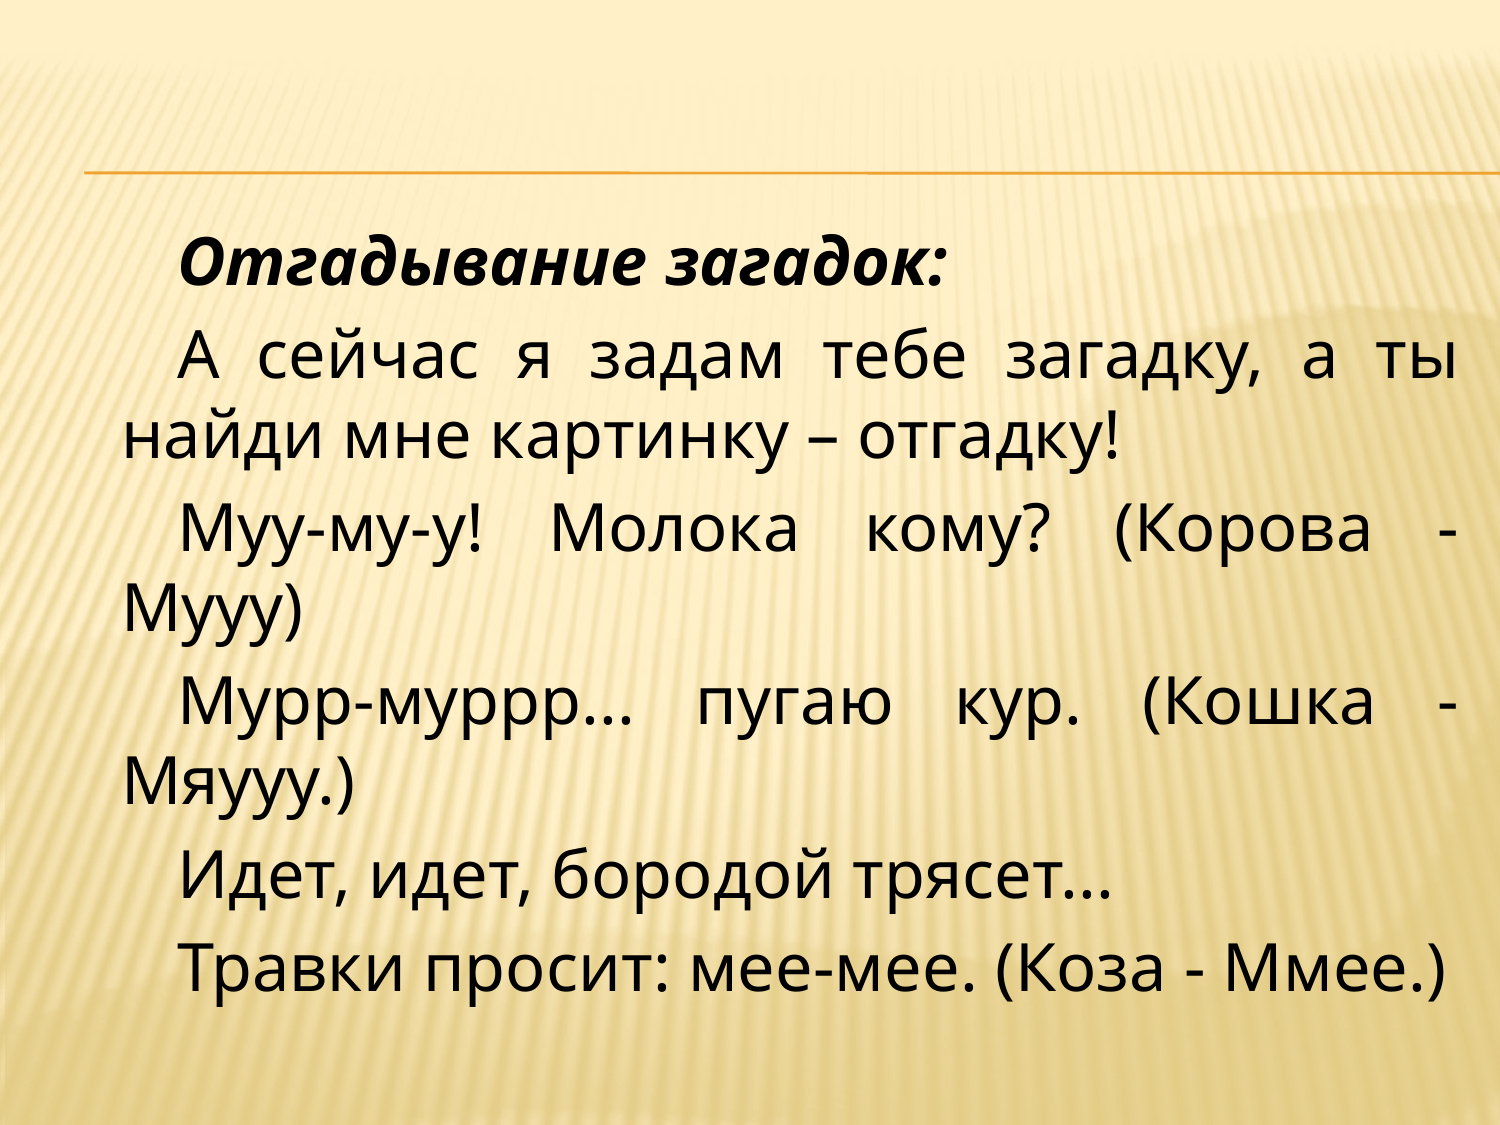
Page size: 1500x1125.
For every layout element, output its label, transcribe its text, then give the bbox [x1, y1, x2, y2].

list Отгадывание загадок: А сейчас я задам тебе загадку, а ты найди мне картинку – отгадку! Муу-му-у! Молока кому? (Корова - Мууу) Мурр-муррр... пугаю кур. (Кошка - Мяууу.) Идет, идет, бородой трясет... Травки просит: мее-мее. (Коза - Ммее.) [50, 210, 1475, 1055]
